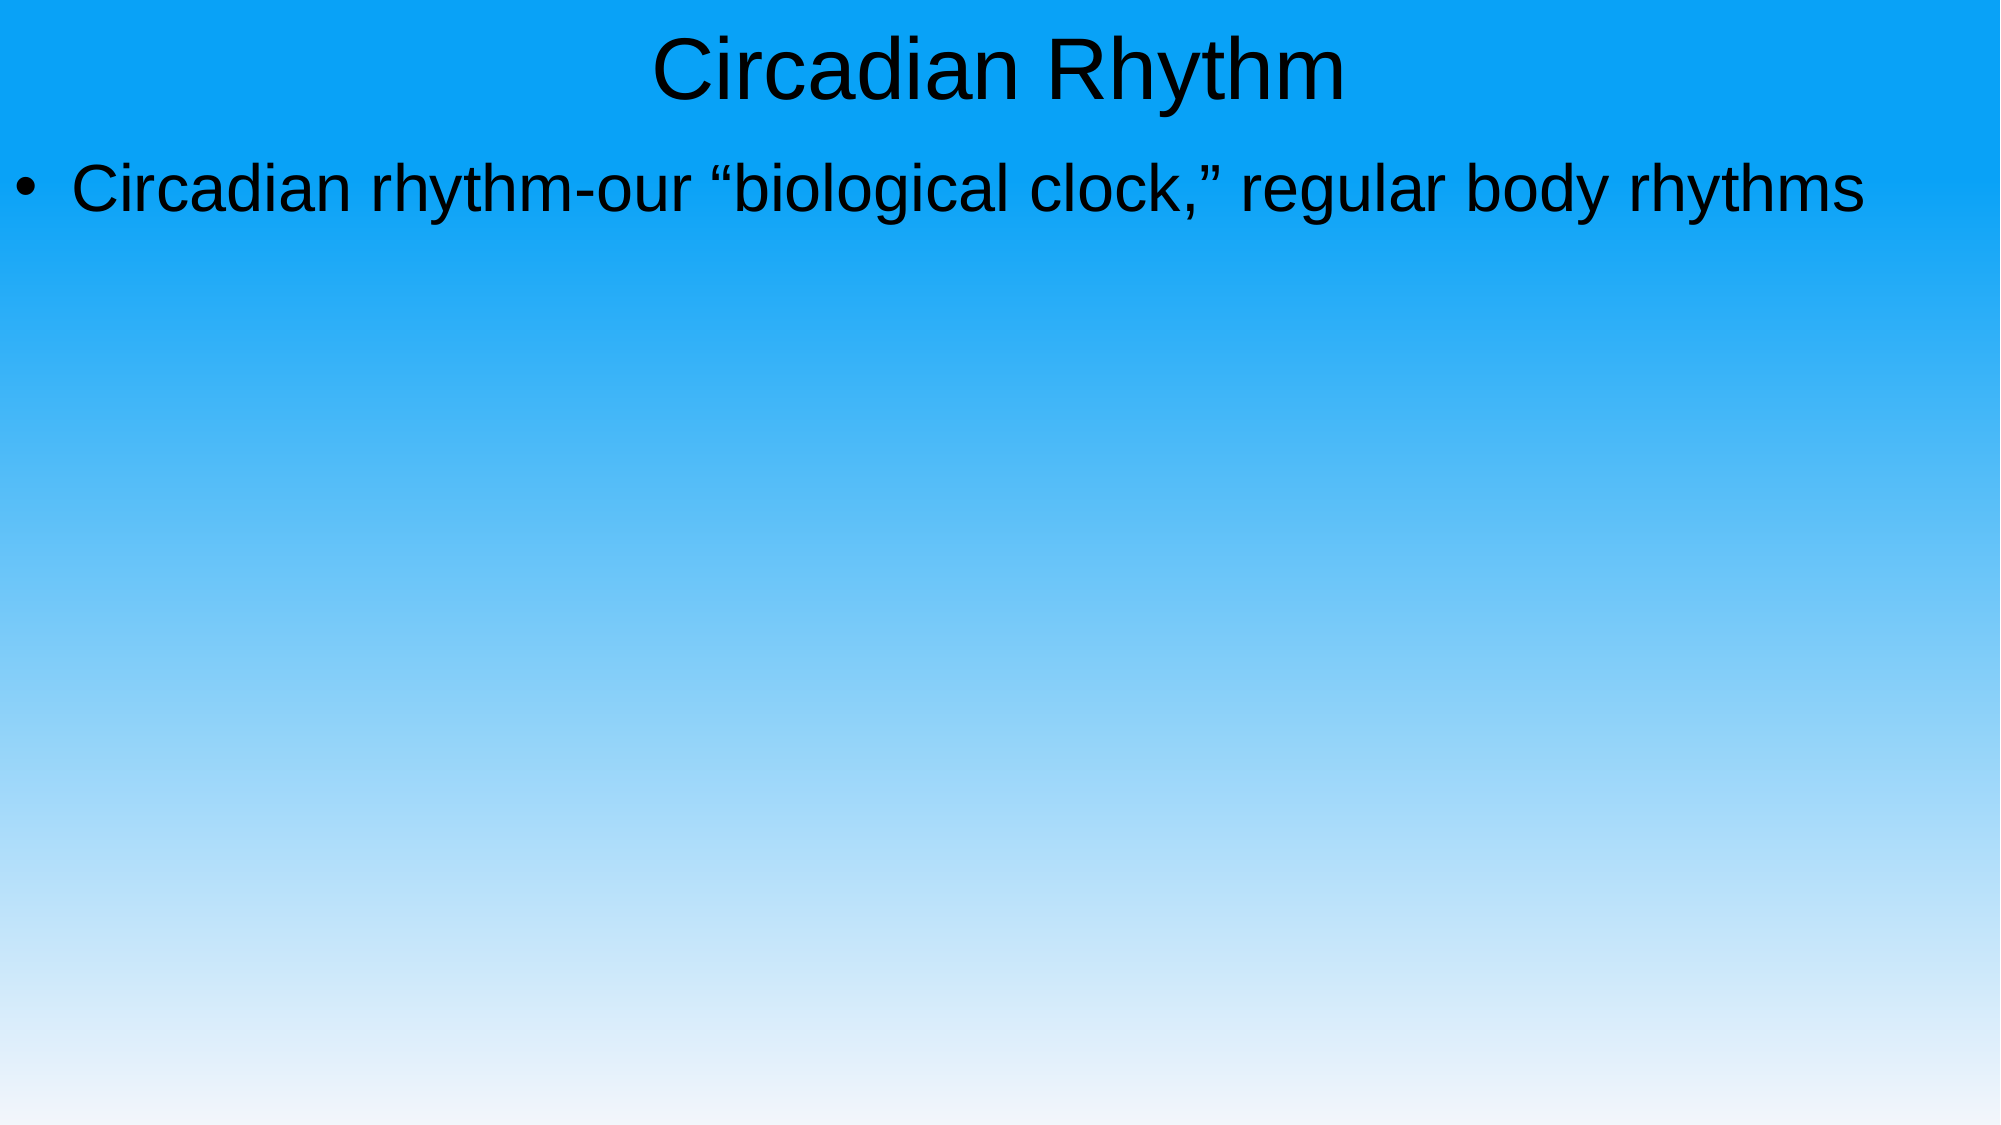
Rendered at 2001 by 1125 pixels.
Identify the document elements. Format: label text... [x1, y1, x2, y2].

title Circadian Rhythm [249, 0, 1750, 137]
text_box Circadian rhythm-our “biological clock,” regular body rhythms [0, 137, 2000, 881]
